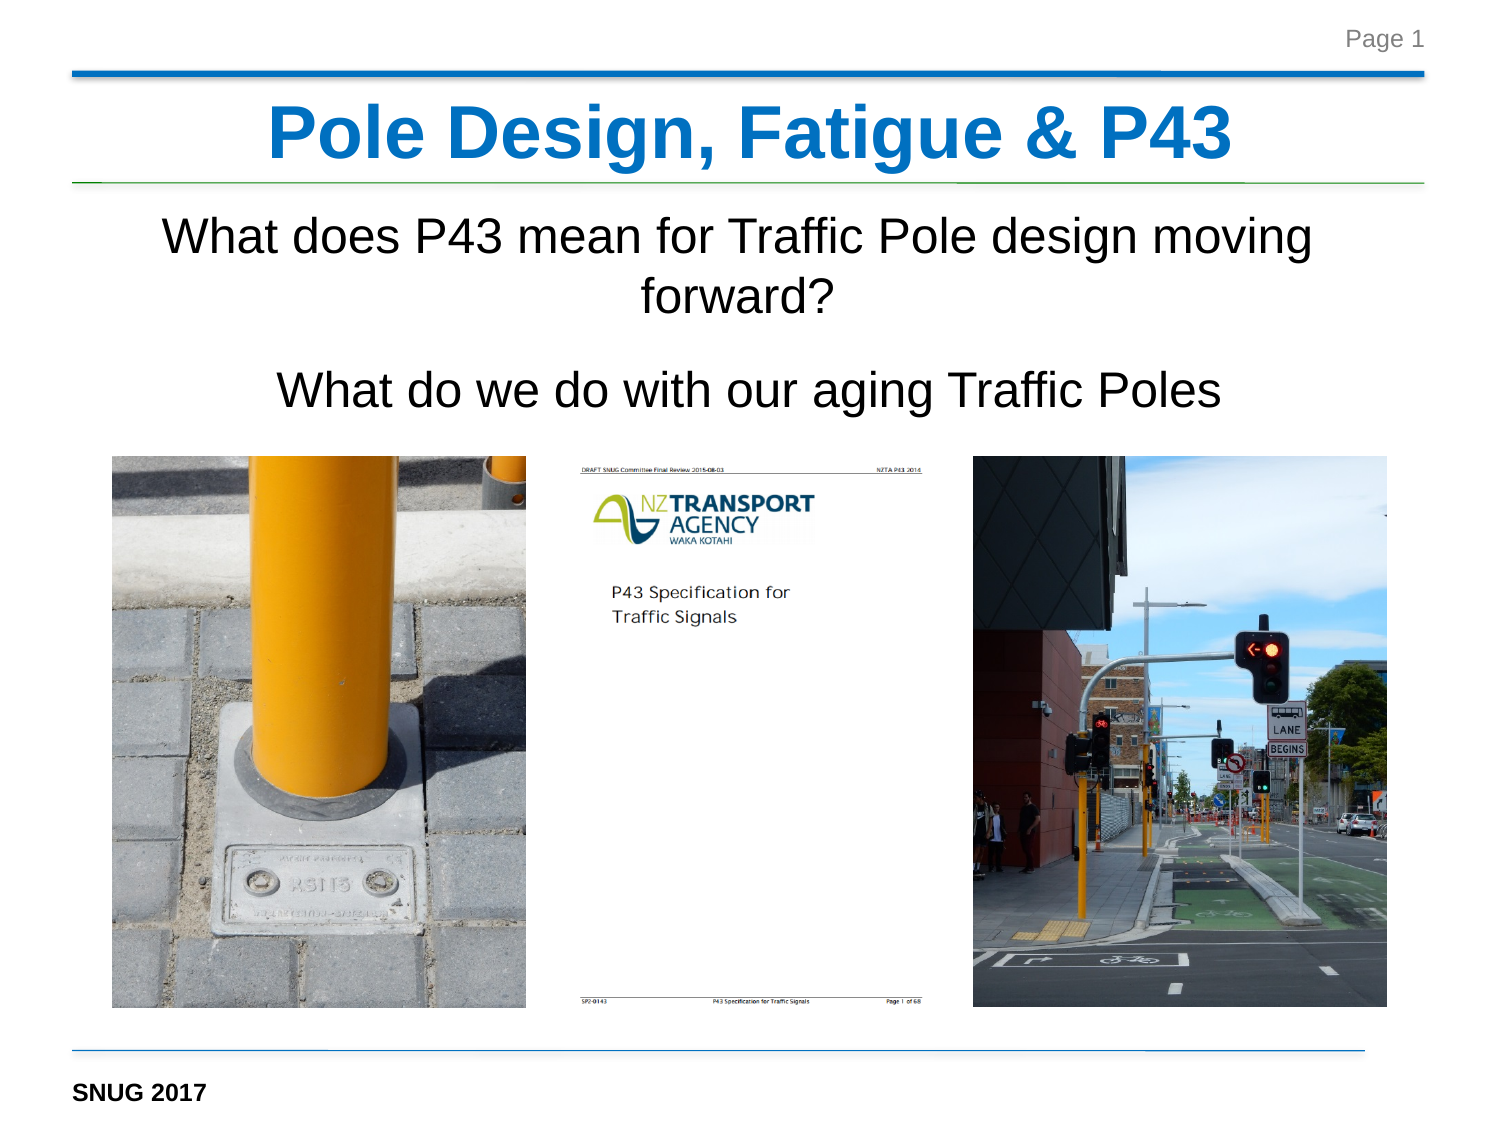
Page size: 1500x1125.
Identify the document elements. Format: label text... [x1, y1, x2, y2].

text_box What does P43 mean for Traffic Pole design moving forward? [70, 196, 1406, 331]
picture [973, 455, 1388, 1007]
picture [111, 455, 526, 1008]
title Pole Design, Fatigue & P43 [76, 85, 1425, 173]
picture [566, 455, 933, 1008]
text_box What do we do with our aging Traffic Poles [112, 349, 1387, 425]
